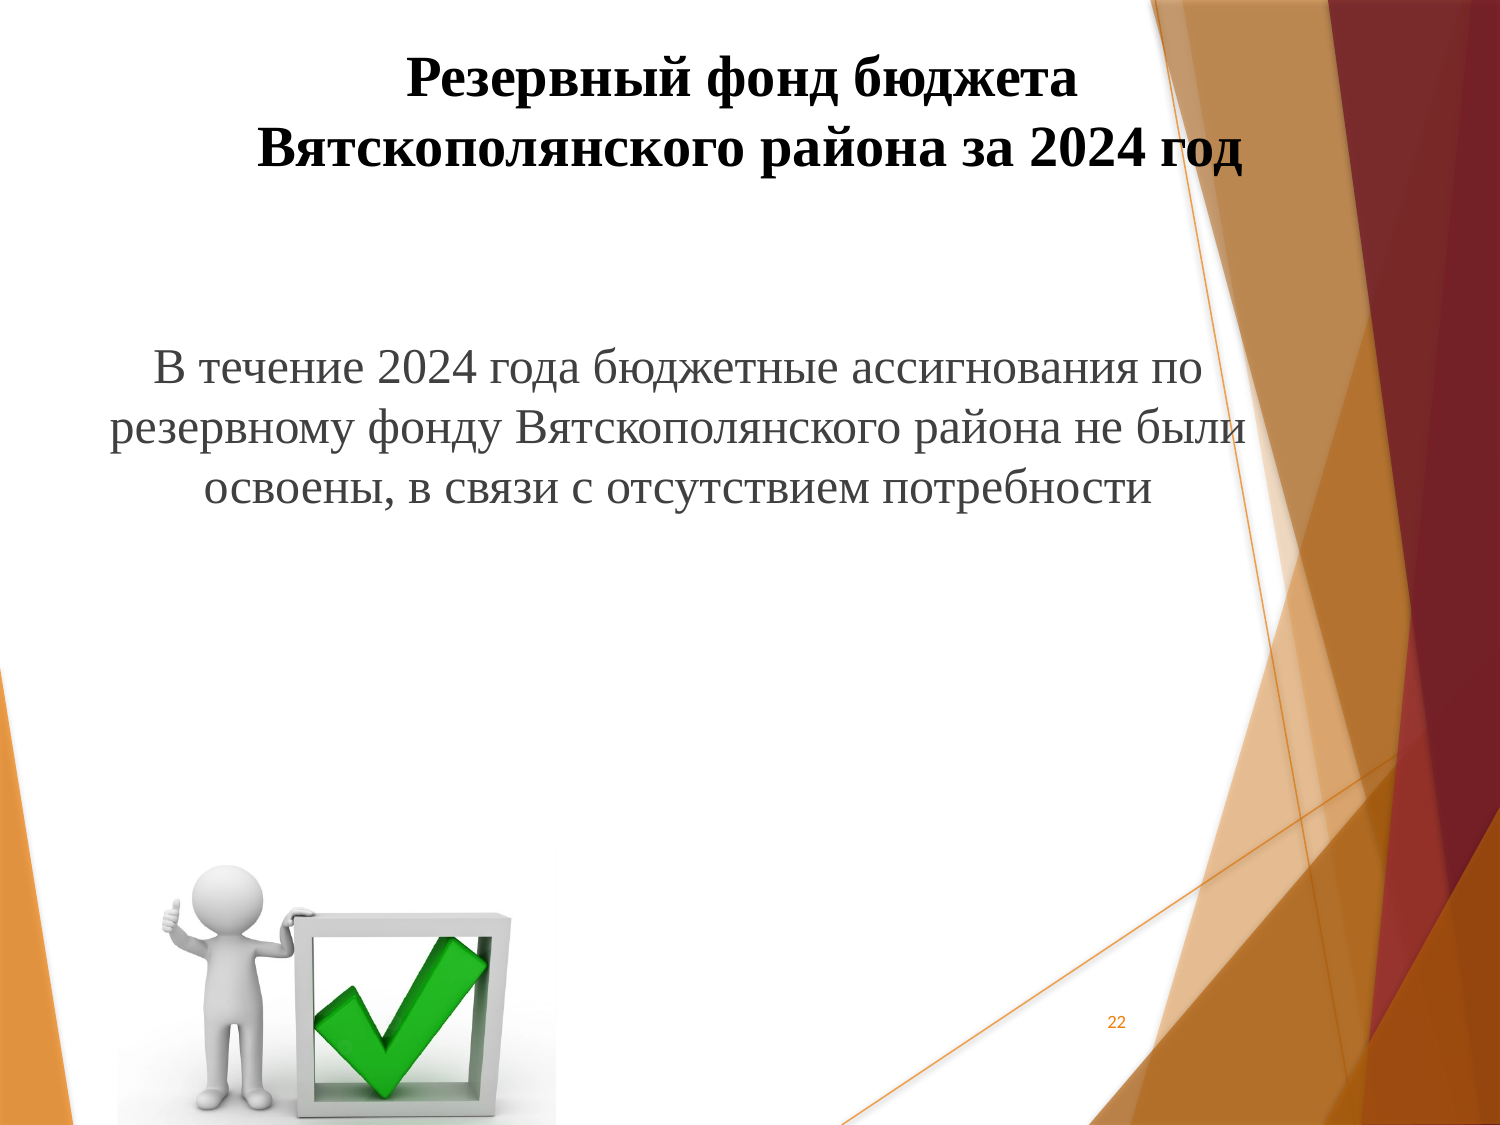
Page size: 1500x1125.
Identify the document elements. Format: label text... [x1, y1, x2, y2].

title Резервный фонд бюджета Вятскополянского района за 2024 год [75, 30, 1425, 209]
picture [100, 842, 574, 1125]
list В течение 2024 года бюджетные ассигнования по резервному фонду Вятскополянского района не были освоены, в связи с отсутствием потребности [75, 326, 1282, 835]
slide_number 22 [1057, 991, 1142, 1051]
